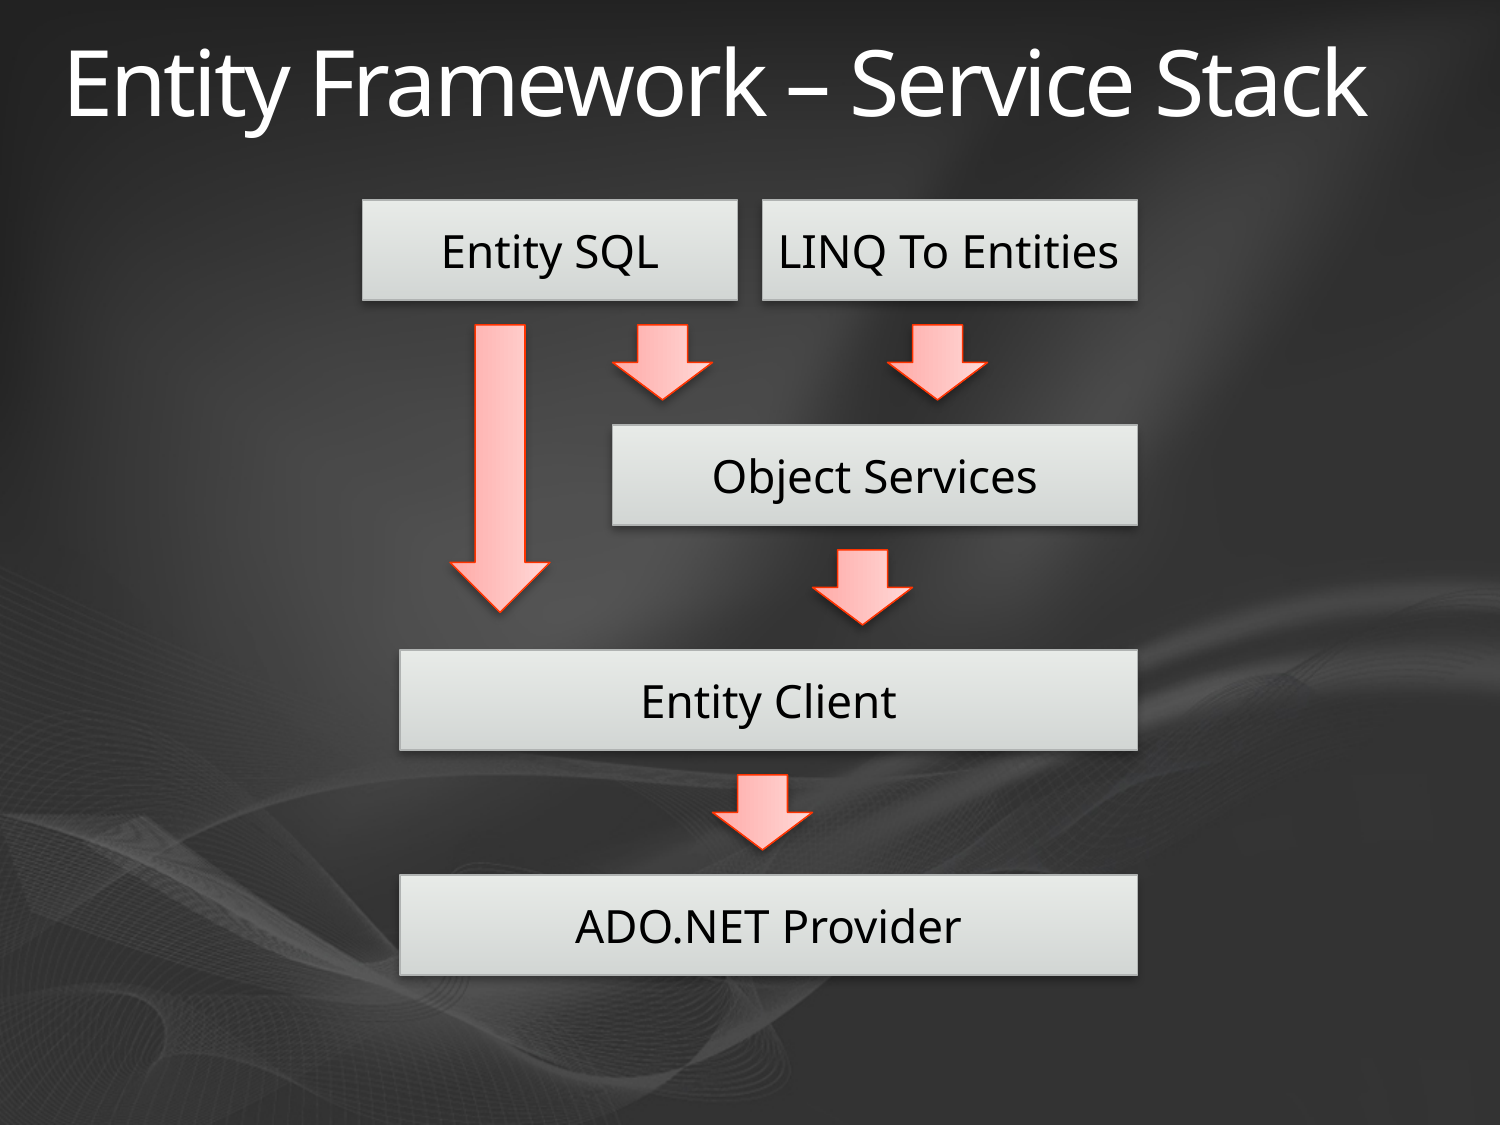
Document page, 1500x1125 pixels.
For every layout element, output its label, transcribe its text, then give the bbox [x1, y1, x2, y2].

text_box Entity SQL [362, 199, 738, 301]
text_box [611, 324, 714, 401]
text_box Object Services [612, 424, 1138, 526]
text_box [886, 324, 989, 401]
text_box [449, 324, 551, 613]
text_box [811, 549, 914, 626]
text_box [711, 774, 814, 851]
text_box ADO.NET Provider [399, 874, 1138, 976]
title Entity Framework – Service Stack [62, 37, 1438, 138]
text_box LINQ To Entities [762, 199, 1138, 301]
text_box Entity Client [399, 649, 1138, 751]
picture [0, 0, 1500, 1125]
